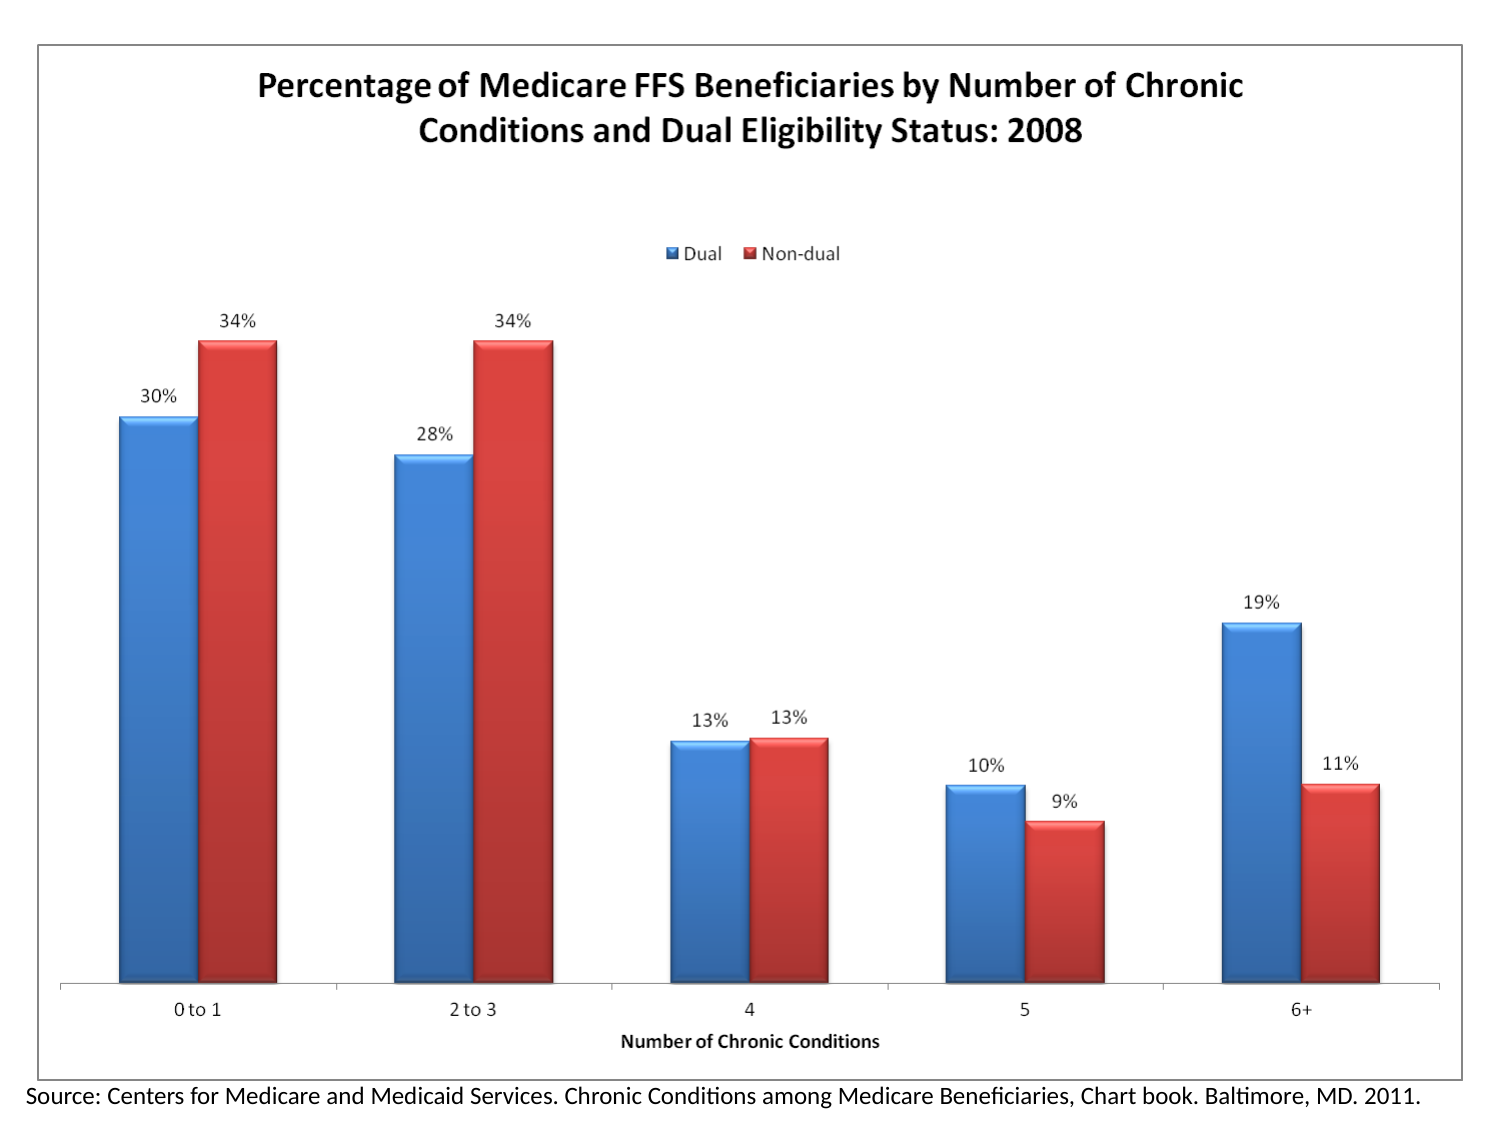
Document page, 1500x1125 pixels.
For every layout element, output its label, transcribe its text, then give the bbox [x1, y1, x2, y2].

picture [36, 43, 1464, 1083]
text_box Source: Centers for Medicare and Medicaid Services. Chronic Conditions among Medicare Beneficiaries, Chart book. Baltimore, MD. 2011. [0, 1065, 1450, 1125]
